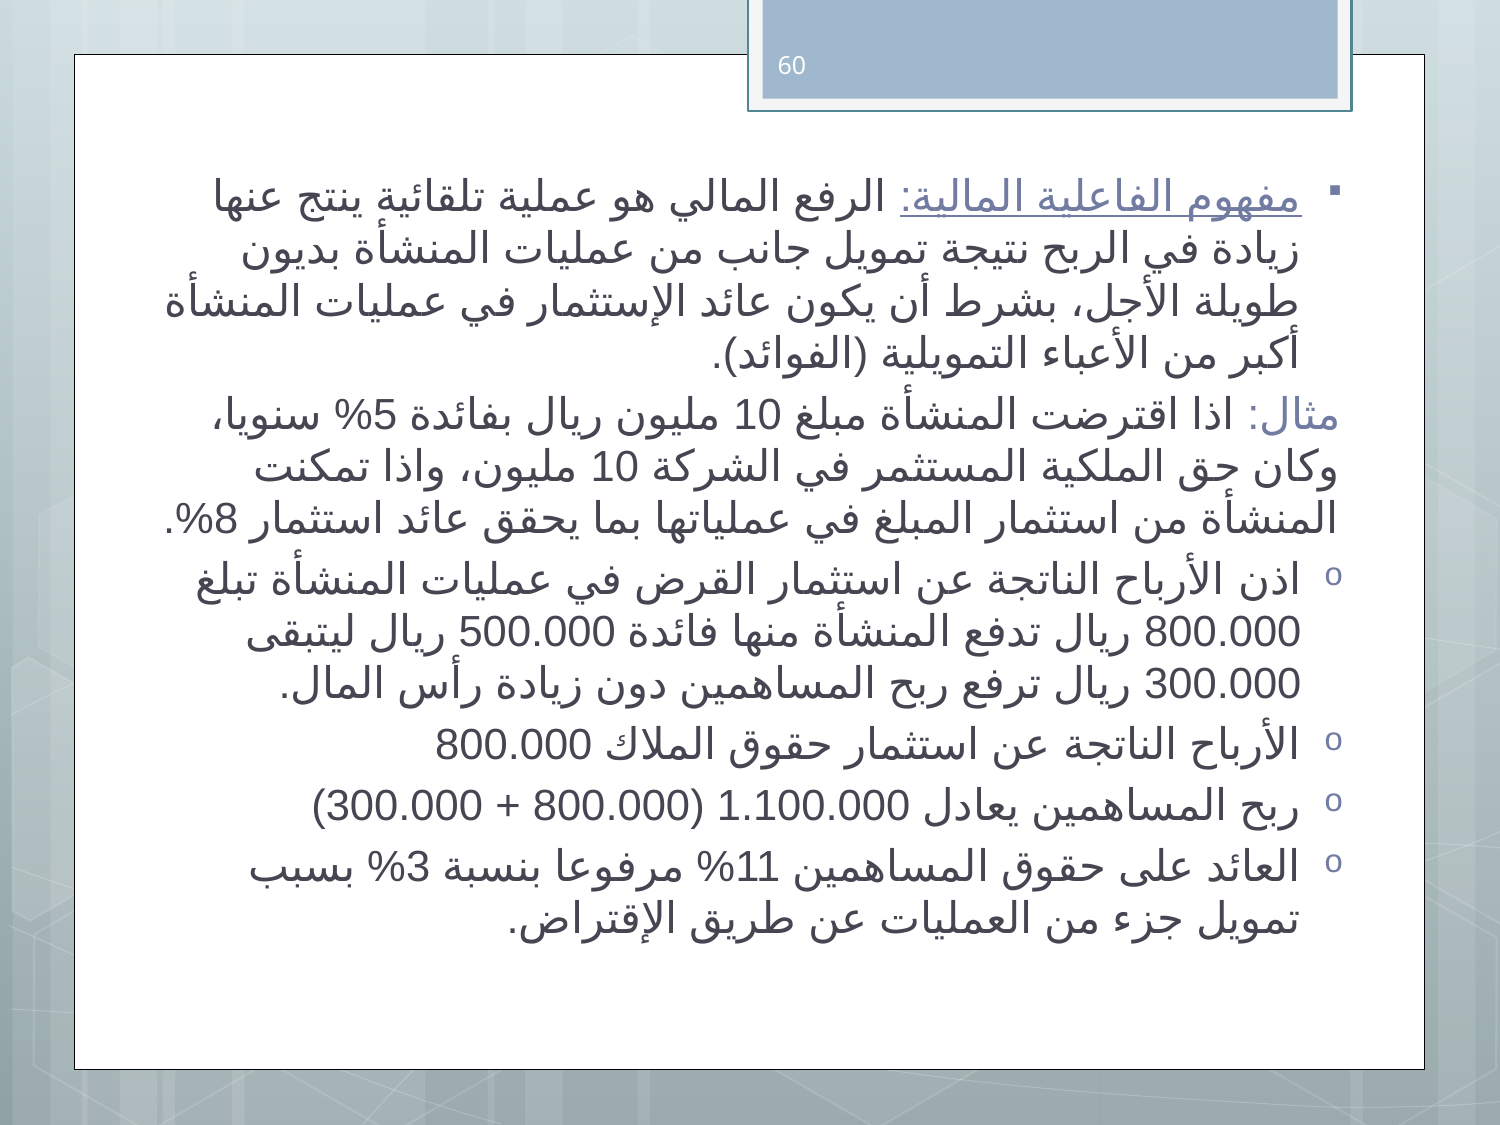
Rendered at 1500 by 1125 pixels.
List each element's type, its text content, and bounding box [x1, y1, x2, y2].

slide_number 60 [762, 36, 982, 97]
list مفهوم الفاعلية المالية: الرفع المالي هو عملية تلقائية ينتج عنها زيادة في الربح نتيجة تمويل جانب من عمليات المنشأة بديون طويلة الأجل، بشرط أن يكون عائد الإستثمار في عمليات المنشأة أكبر من الأعباء التمويلية (الفوائد). مثال: اذا اقترضت المنشأة مبلغ 10 مليون ريال بفائدة 5% سنويا، وكان حق الملكية المستثمر في الشركة 10 مليون، واذا تمكنت المنشأة من استثمار المبلغ في عملياتها بما يحقق عائد استثمار 8%. اذن الأرباح الناتجة عن استثمار القرض في عمليات المنشأة تبلغ 800.000 ريال تدفع المنشأة منها فائدة 500.000 ريال ليتبقى 300.000 ريال ترفع ربح المساهمين دون زيادة رأس المال. الأرباح الناتجة عن استثمار حقوق الملاك 800.000 ربح المساهمين يعادل 1.100.000 (800.000 + 300.000) العائد على حقوق المساهمين 11% مرفوعا بنسبة 3% بسبب تمويل جزء من العمليات عن طريق الإقتراض. [147, 160, 1366, 1000]
